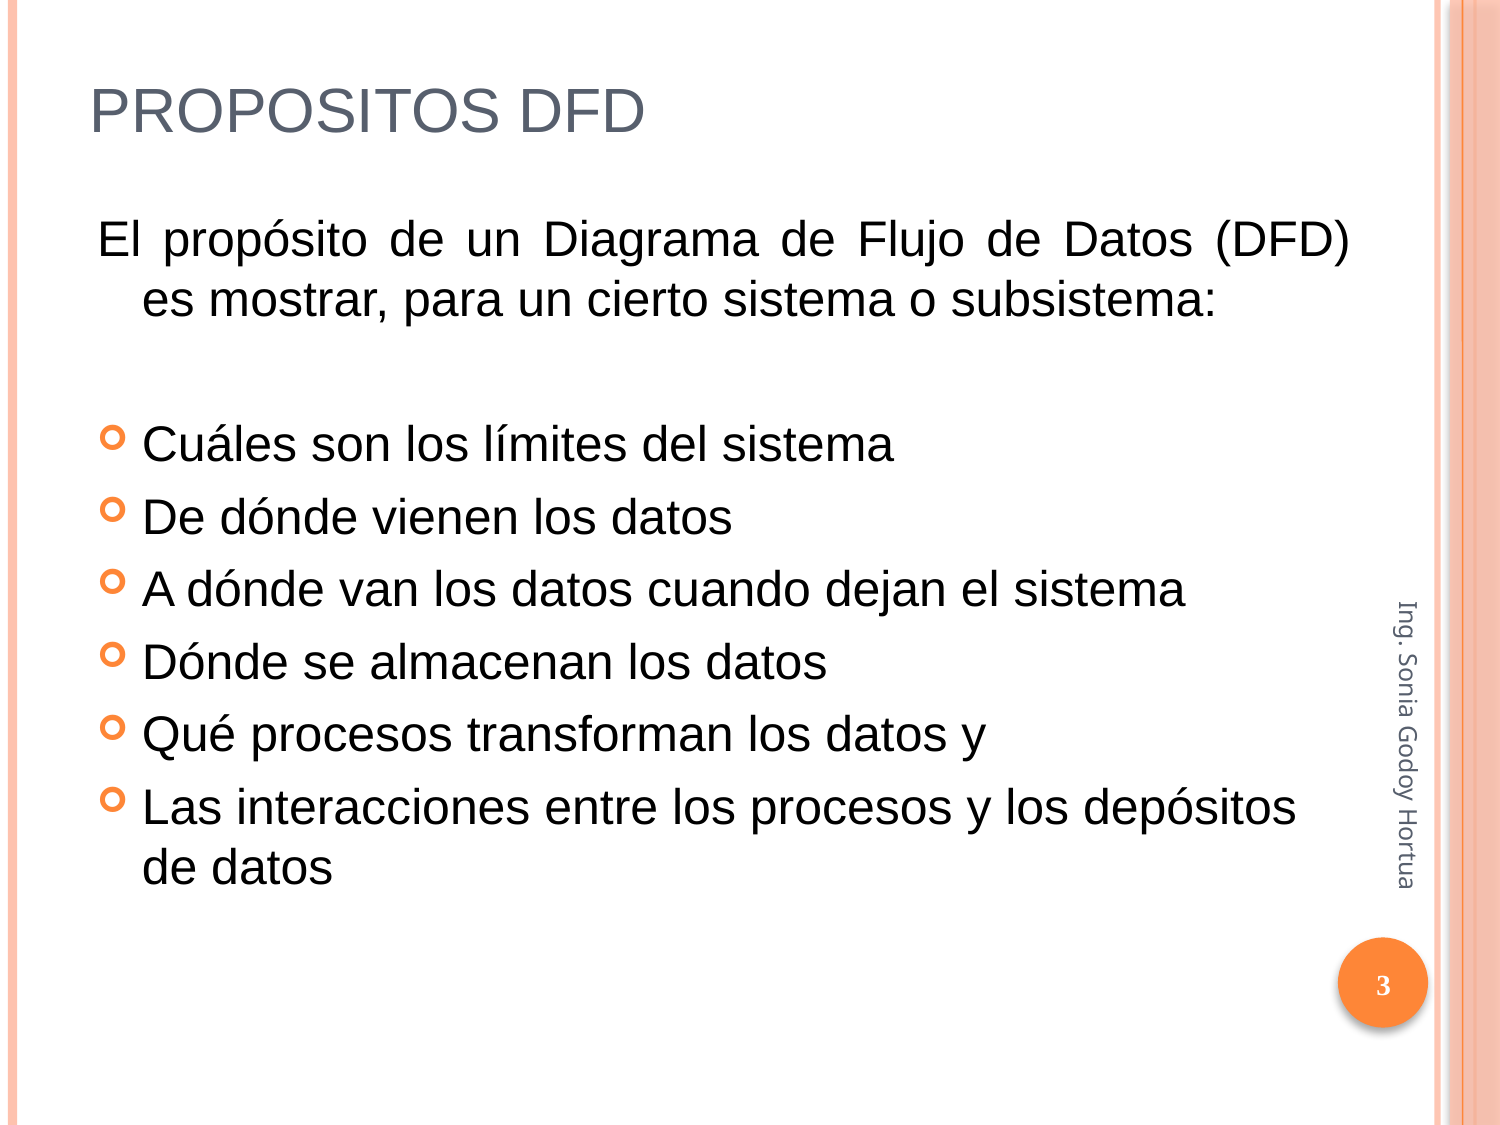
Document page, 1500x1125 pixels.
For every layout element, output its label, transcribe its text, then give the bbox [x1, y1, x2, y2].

title PROPOSITOS DFD [75, 45, 1300, 153]
slide_number 3 [1333, 940, 1434, 1026]
list El propósito de un Diagrama de Flujo de Datos (DFD) es mostrar, para un cierto sistema o subsistema: Cuáles son los límites del sistema De dónde vienen los datos A dónde van los datos cuando dejan el sistema Dónde se almacenan los datos Qué procesos transforman los datos y Las interacciones entre los procesos y los depósitos de datos [81, 198, 1367, 999]
footer Ing. Sonia Godoy Hortua [1379, 380, 1440, 906]
